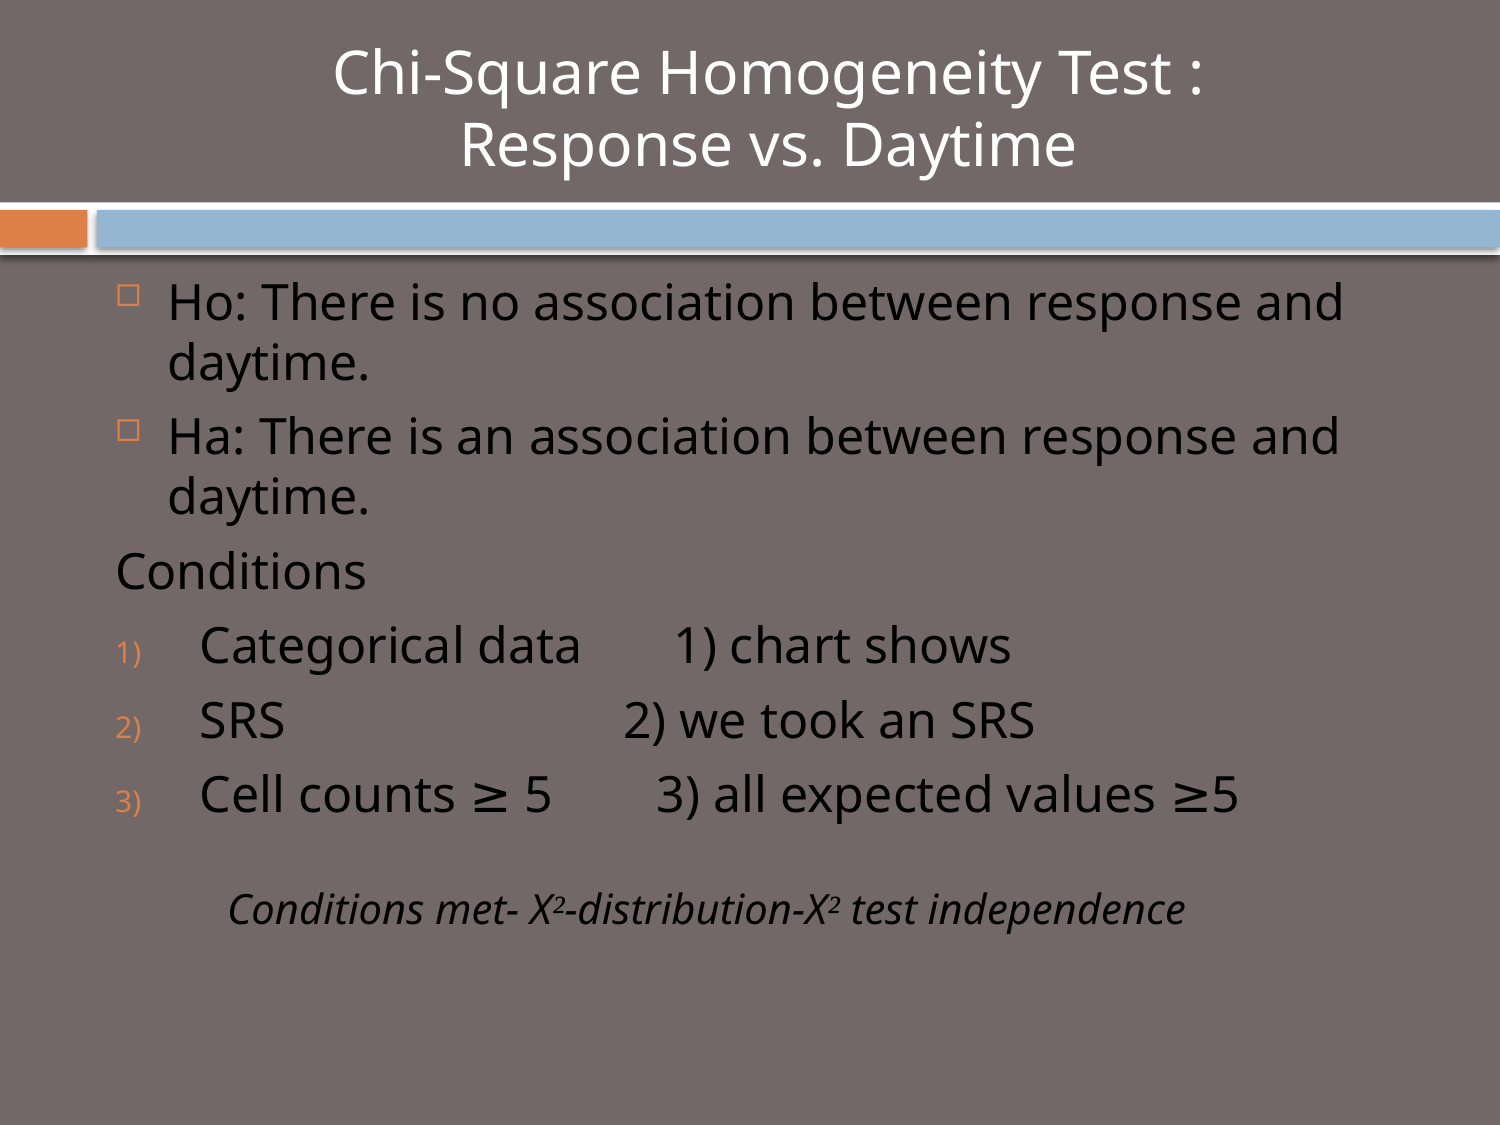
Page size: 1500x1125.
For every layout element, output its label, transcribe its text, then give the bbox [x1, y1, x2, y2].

list Ho: There is no association between response and daytime. Ha: There is an association between response and daytime. Conditions Categorical data 1) chart shows SRS 2) we took an SRS Cell counts ≥ 5 3) all expected values ≥5 [100, 262, 1438, 1000]
text_box Conditions met- X²-distribution-X² test independence [212, 875, 1275, 940]
title Chi-Square Homogeneity Test : Response vs. Daytime [99, 24, 1438, 188]
